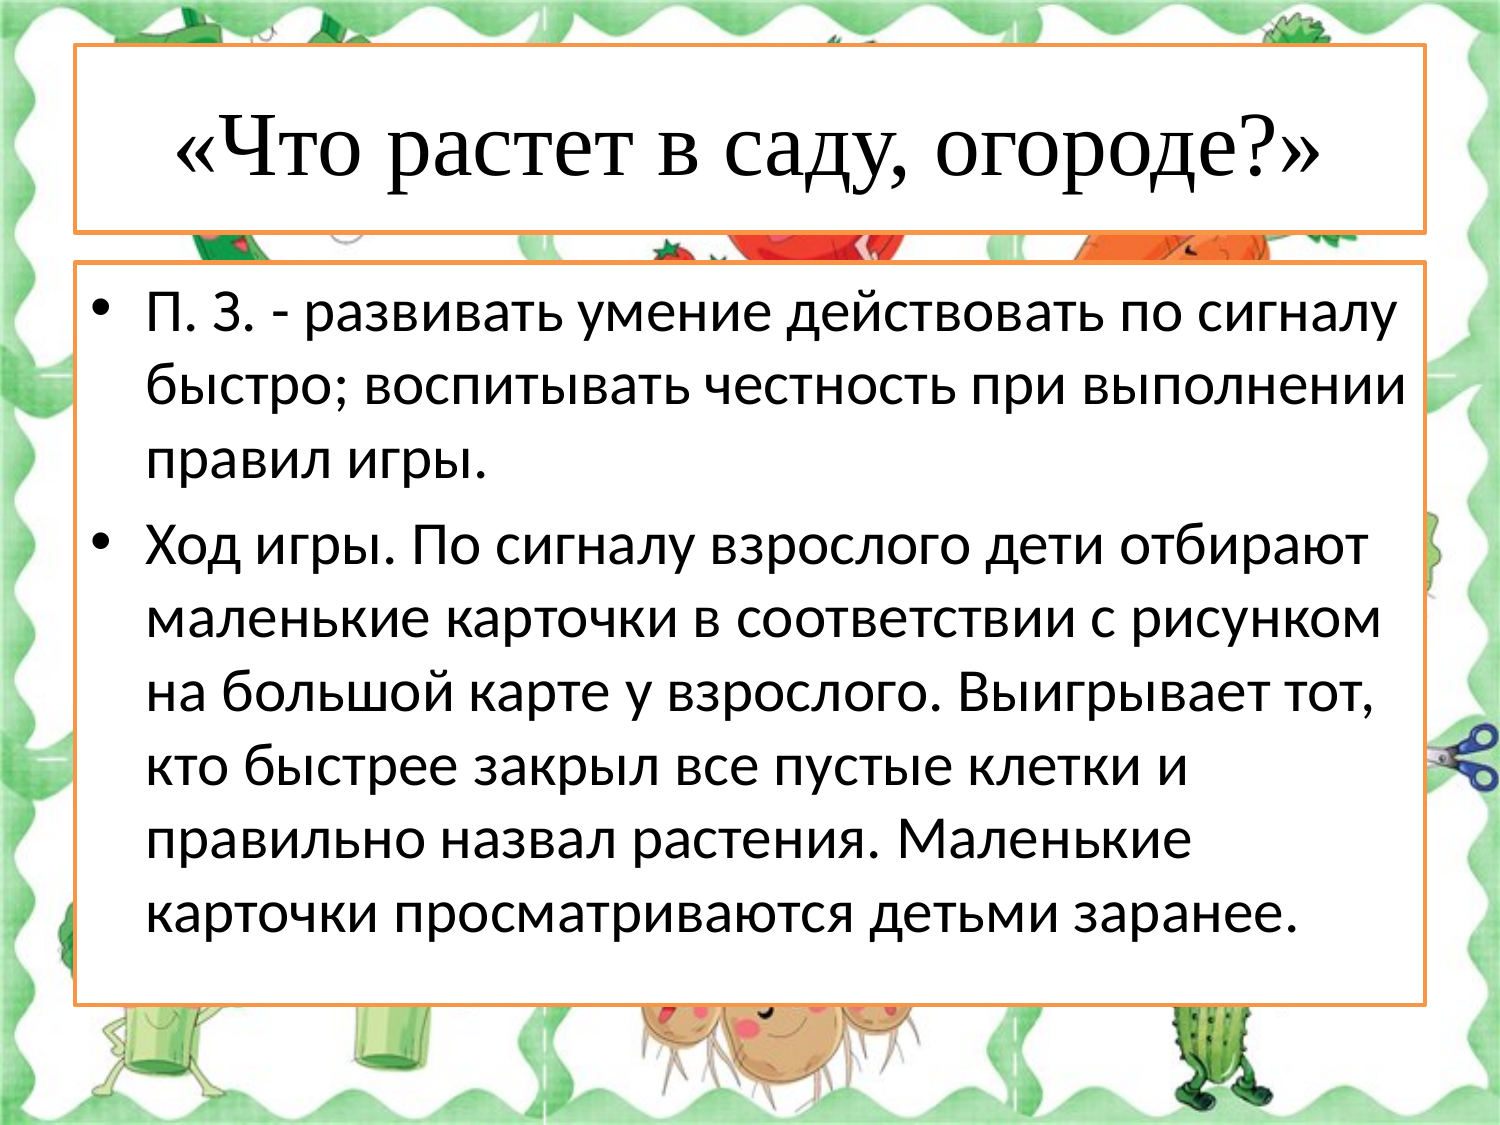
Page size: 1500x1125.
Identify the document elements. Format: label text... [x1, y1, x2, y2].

title «Что растет в саду, огороде?» [73, 43, 1427, 235]
picture [0, 0, 1500, 1125]
list П. З. - развивать умение действовать по сигналу быстро; воспитывать честность при выполнении правил игры. Ход игры. По сигналу взрослого дети отбирают маленькие карточки в соответствии с рисунком на большой карте у взрослого. Выигрывает тот, кто быстрее закрыл все пустые клетки и правильно назвал растения. Маленькие карточки просматриваются детьми заранее. [73, 260, 1427, 1007]
